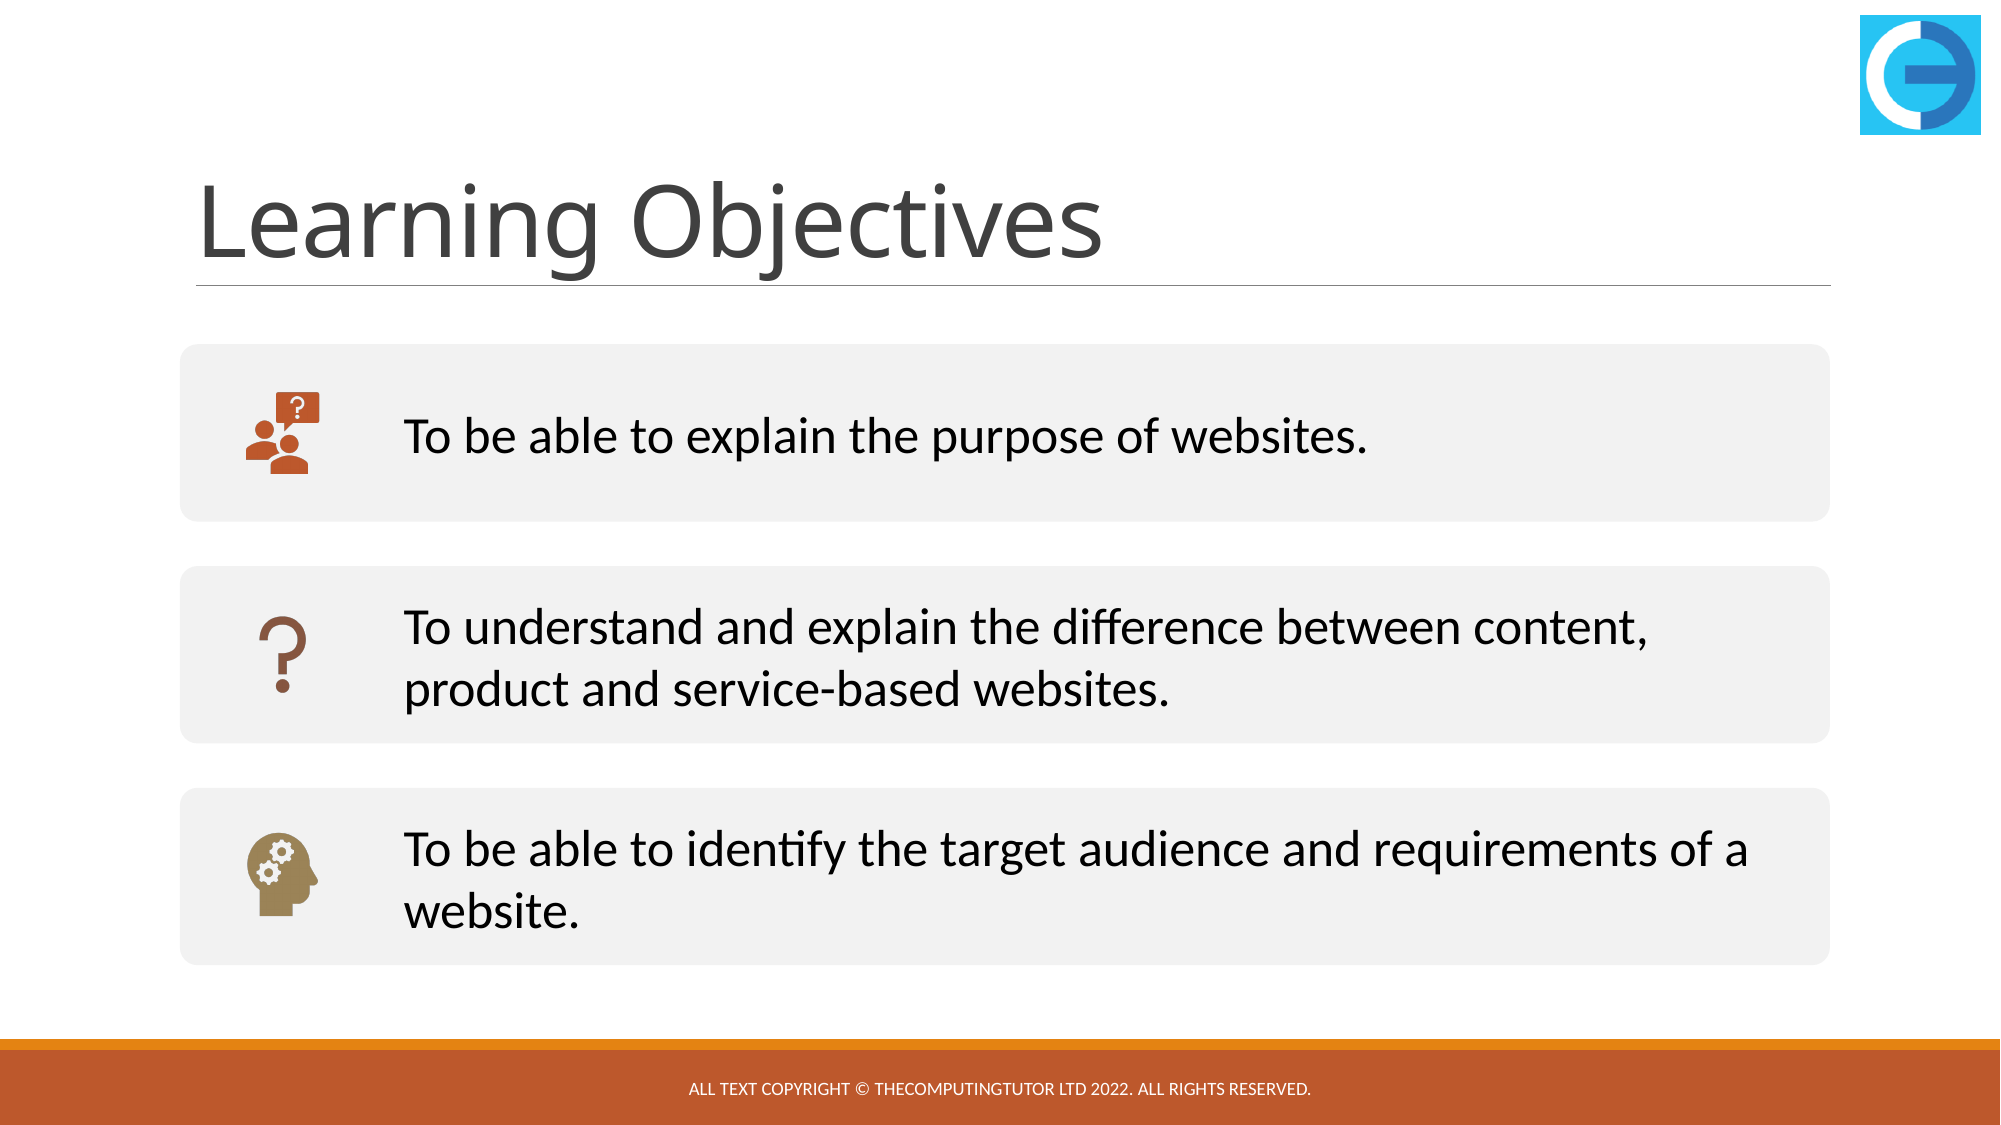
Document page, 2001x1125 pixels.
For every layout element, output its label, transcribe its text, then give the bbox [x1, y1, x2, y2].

picture [1860, 15, 1981, 135]
footer All text copyright © TheComputingTutor Ltd 2022. All rights Reserved. [604, 1059, 1396, 1120]
title Learning Objectives [180, 47, 1830, 285]
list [179, 343, 1831, 966]
